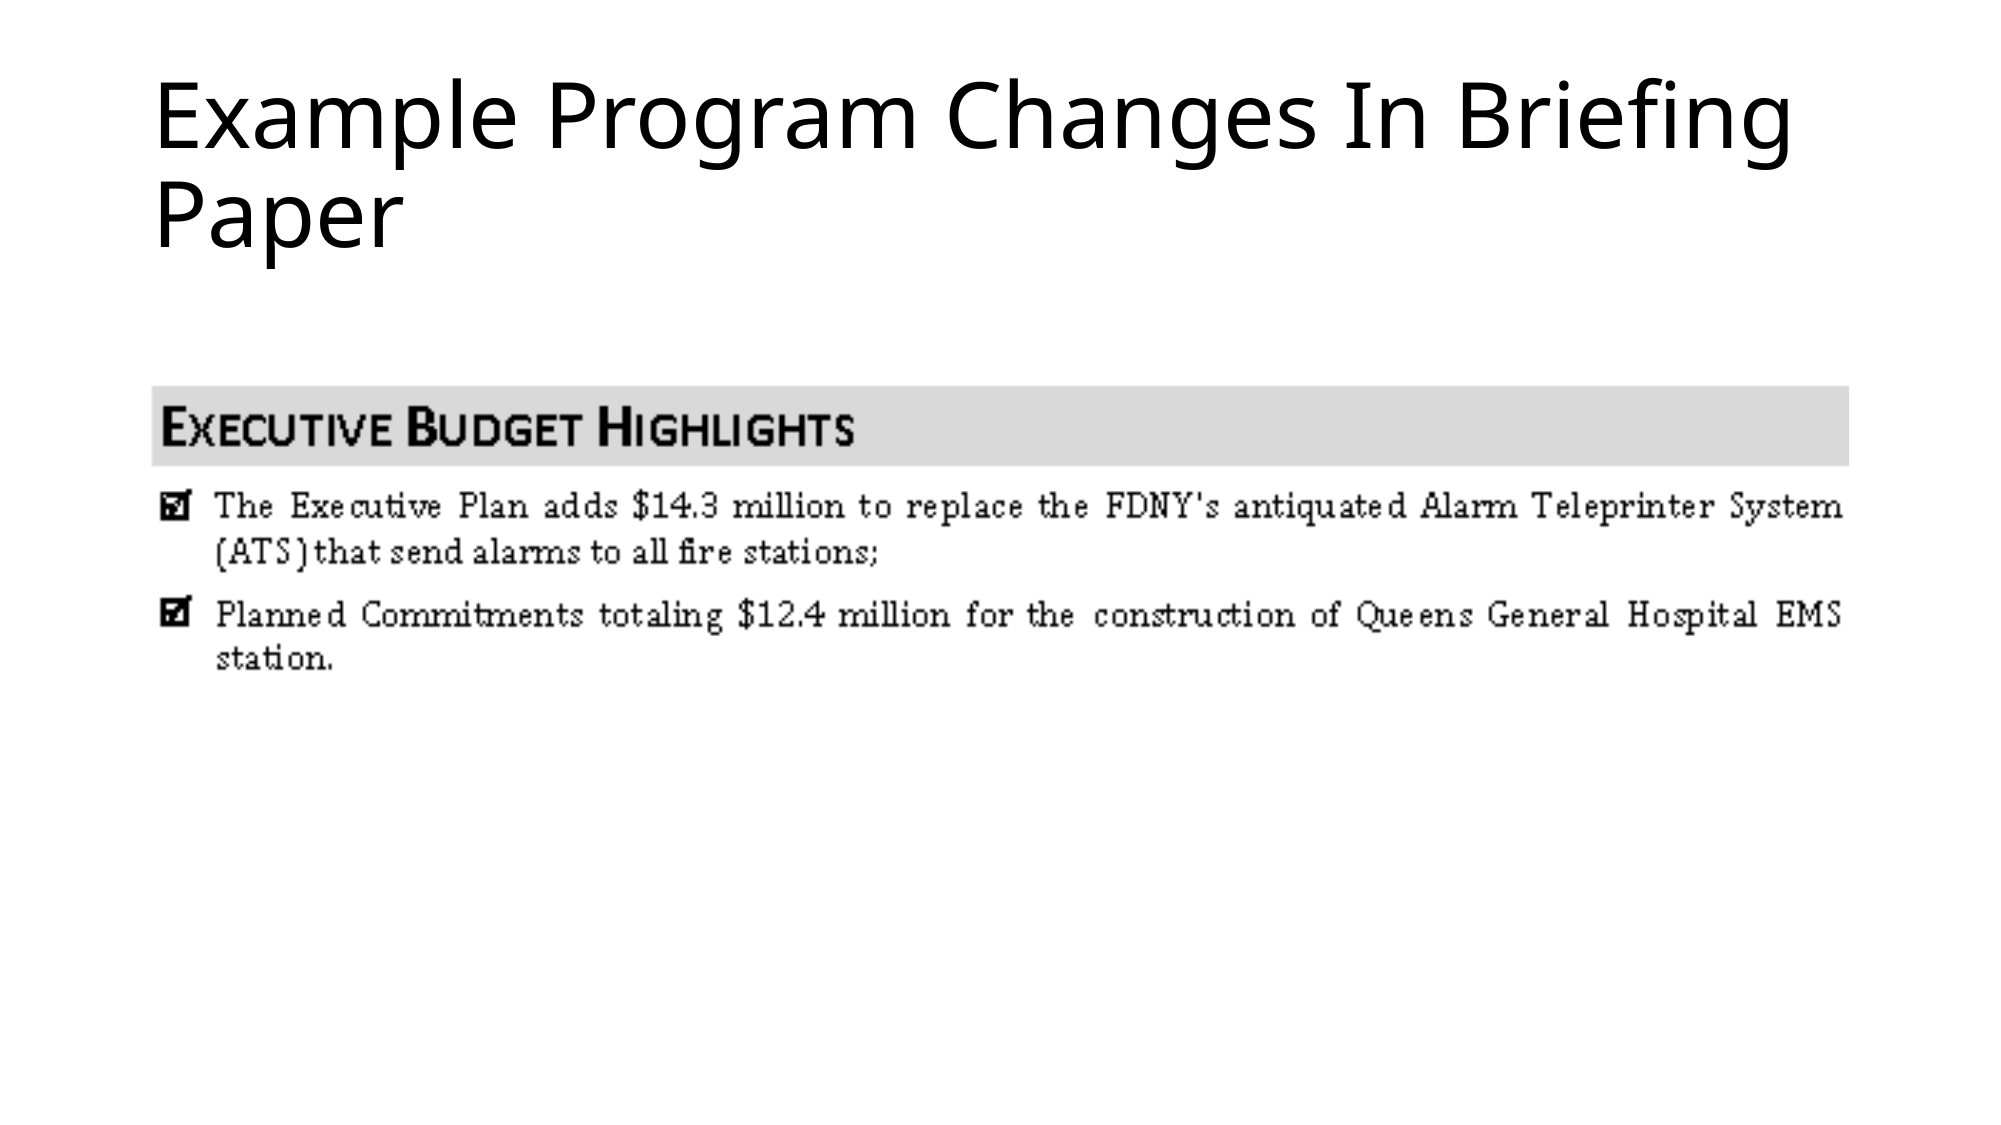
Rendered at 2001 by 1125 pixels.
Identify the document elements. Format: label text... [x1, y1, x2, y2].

title Example Program Changes In Briefing Paper [137, 59, 1863, 278]
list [150, 384, 1850, 719]
